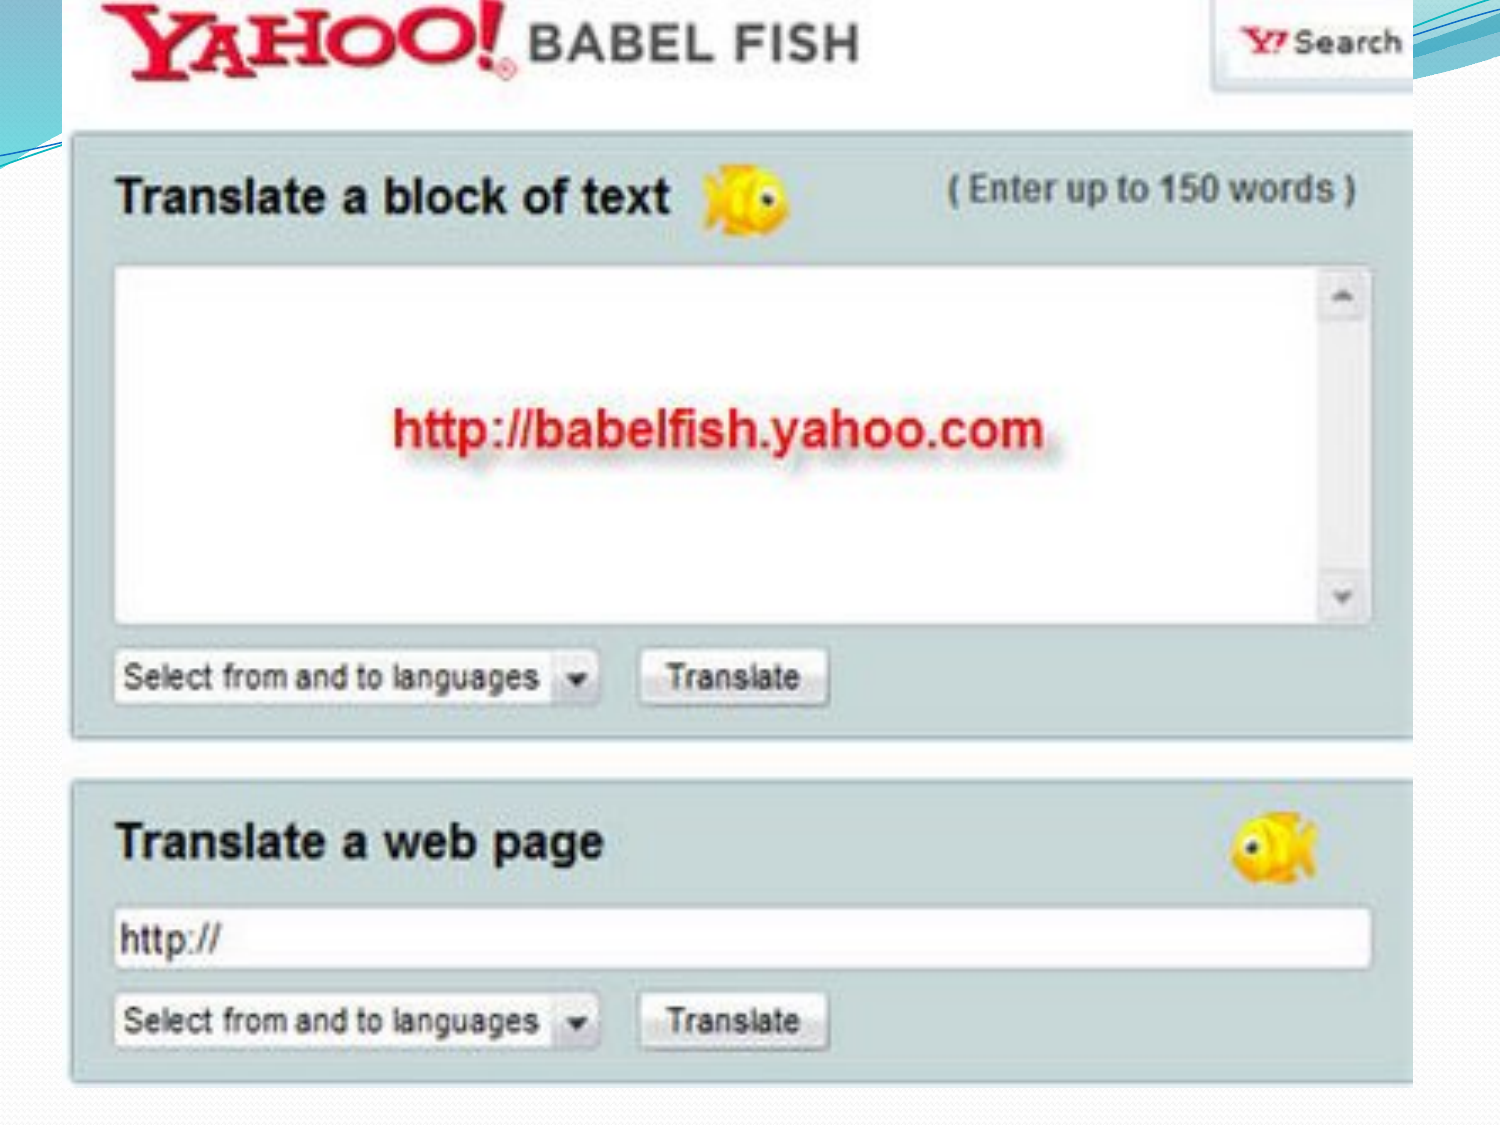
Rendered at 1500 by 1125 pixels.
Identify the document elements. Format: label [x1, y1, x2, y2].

picture [62, 0, 1413, 1088]
